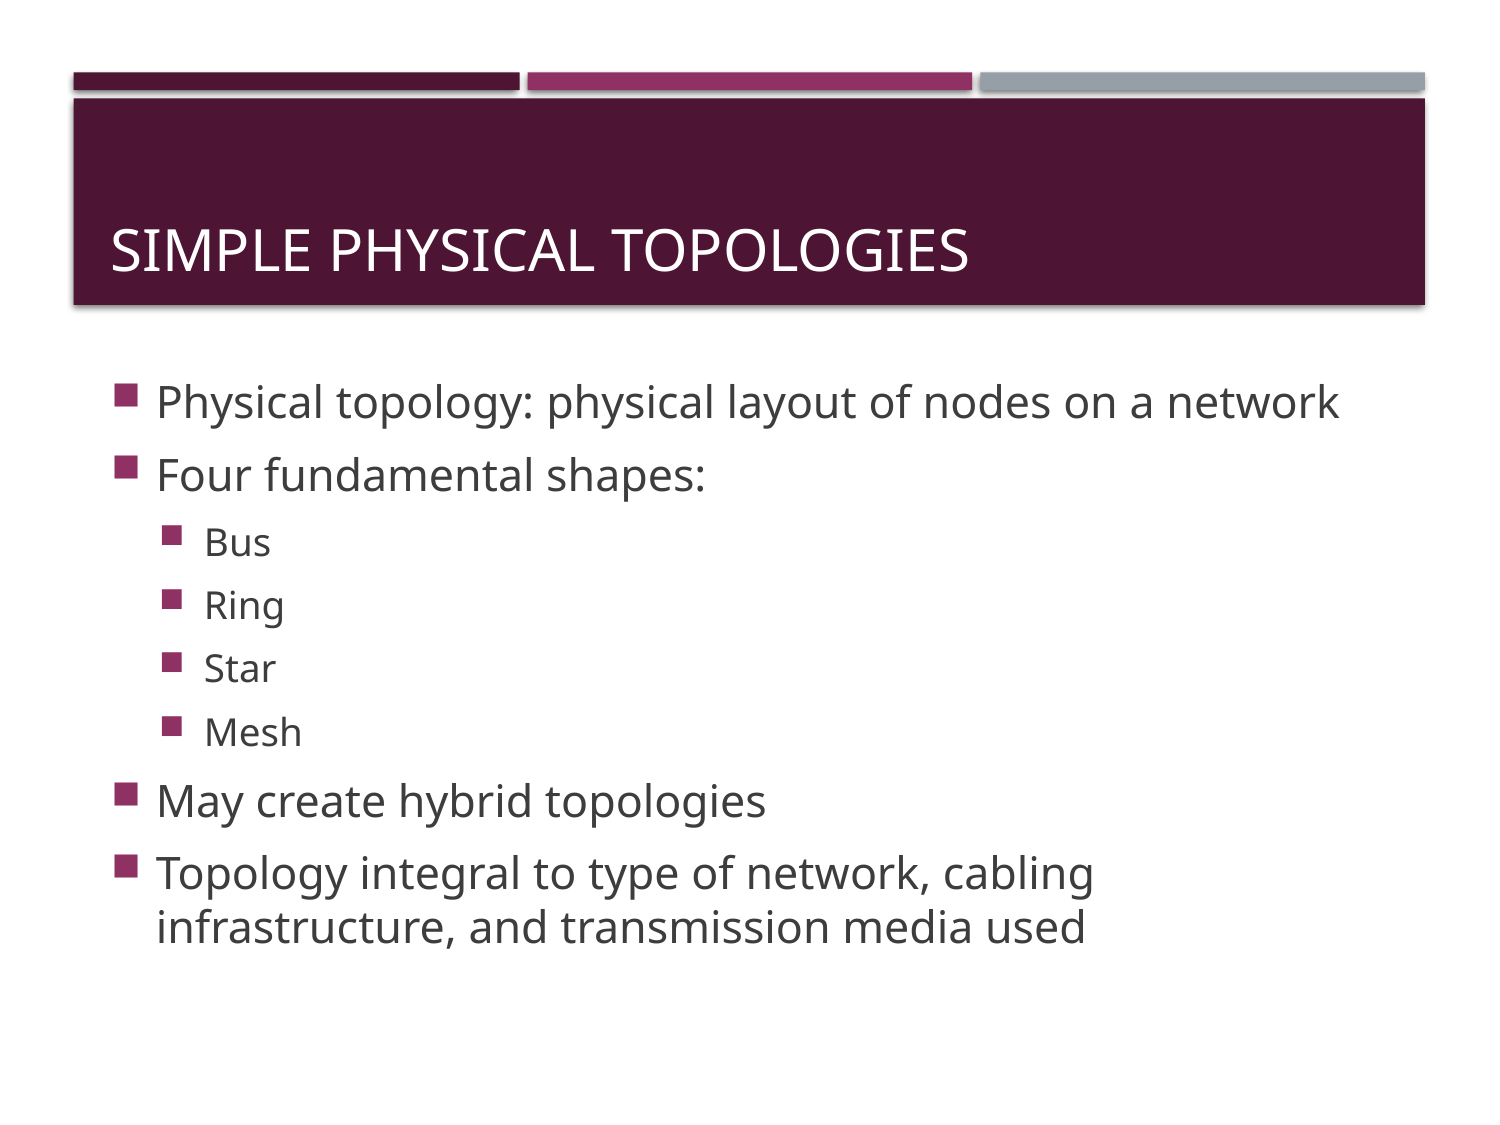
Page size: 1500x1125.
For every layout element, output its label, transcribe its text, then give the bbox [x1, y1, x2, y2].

list Physical topology: physical layout of nodes on a network Four fundamental shapes: Bus Ring Star Mesh May create hybrid topologies Topology integral to type of network, cabling infrastructure, and transmission media used [95, 365, 1406, 962]
title Simple Physical Topologies [95, 112, 1406, 291]
